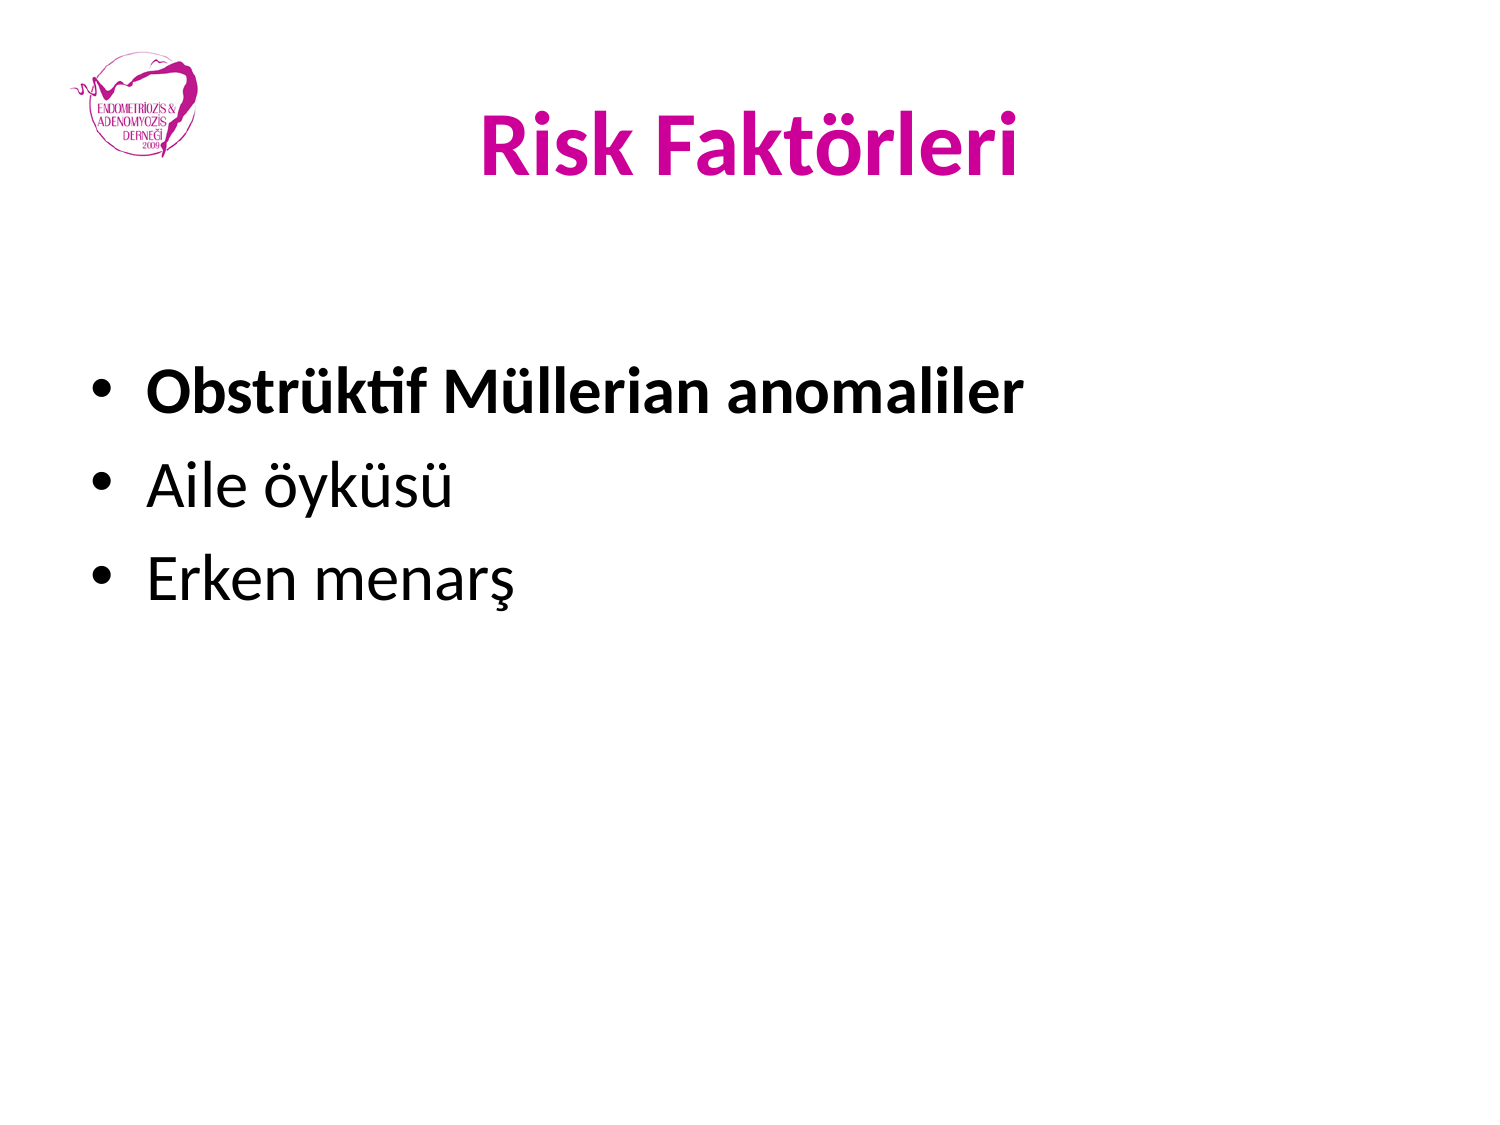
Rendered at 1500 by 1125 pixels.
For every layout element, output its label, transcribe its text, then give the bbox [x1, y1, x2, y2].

title Risk Faktörleri [75, 45, 1425, 233]
picture [70, 46, 206, 162]
list Obstrüktif Müllerian anomaliler Aile öyküsü Erken menarş [75, 339, 1425, 1005]
